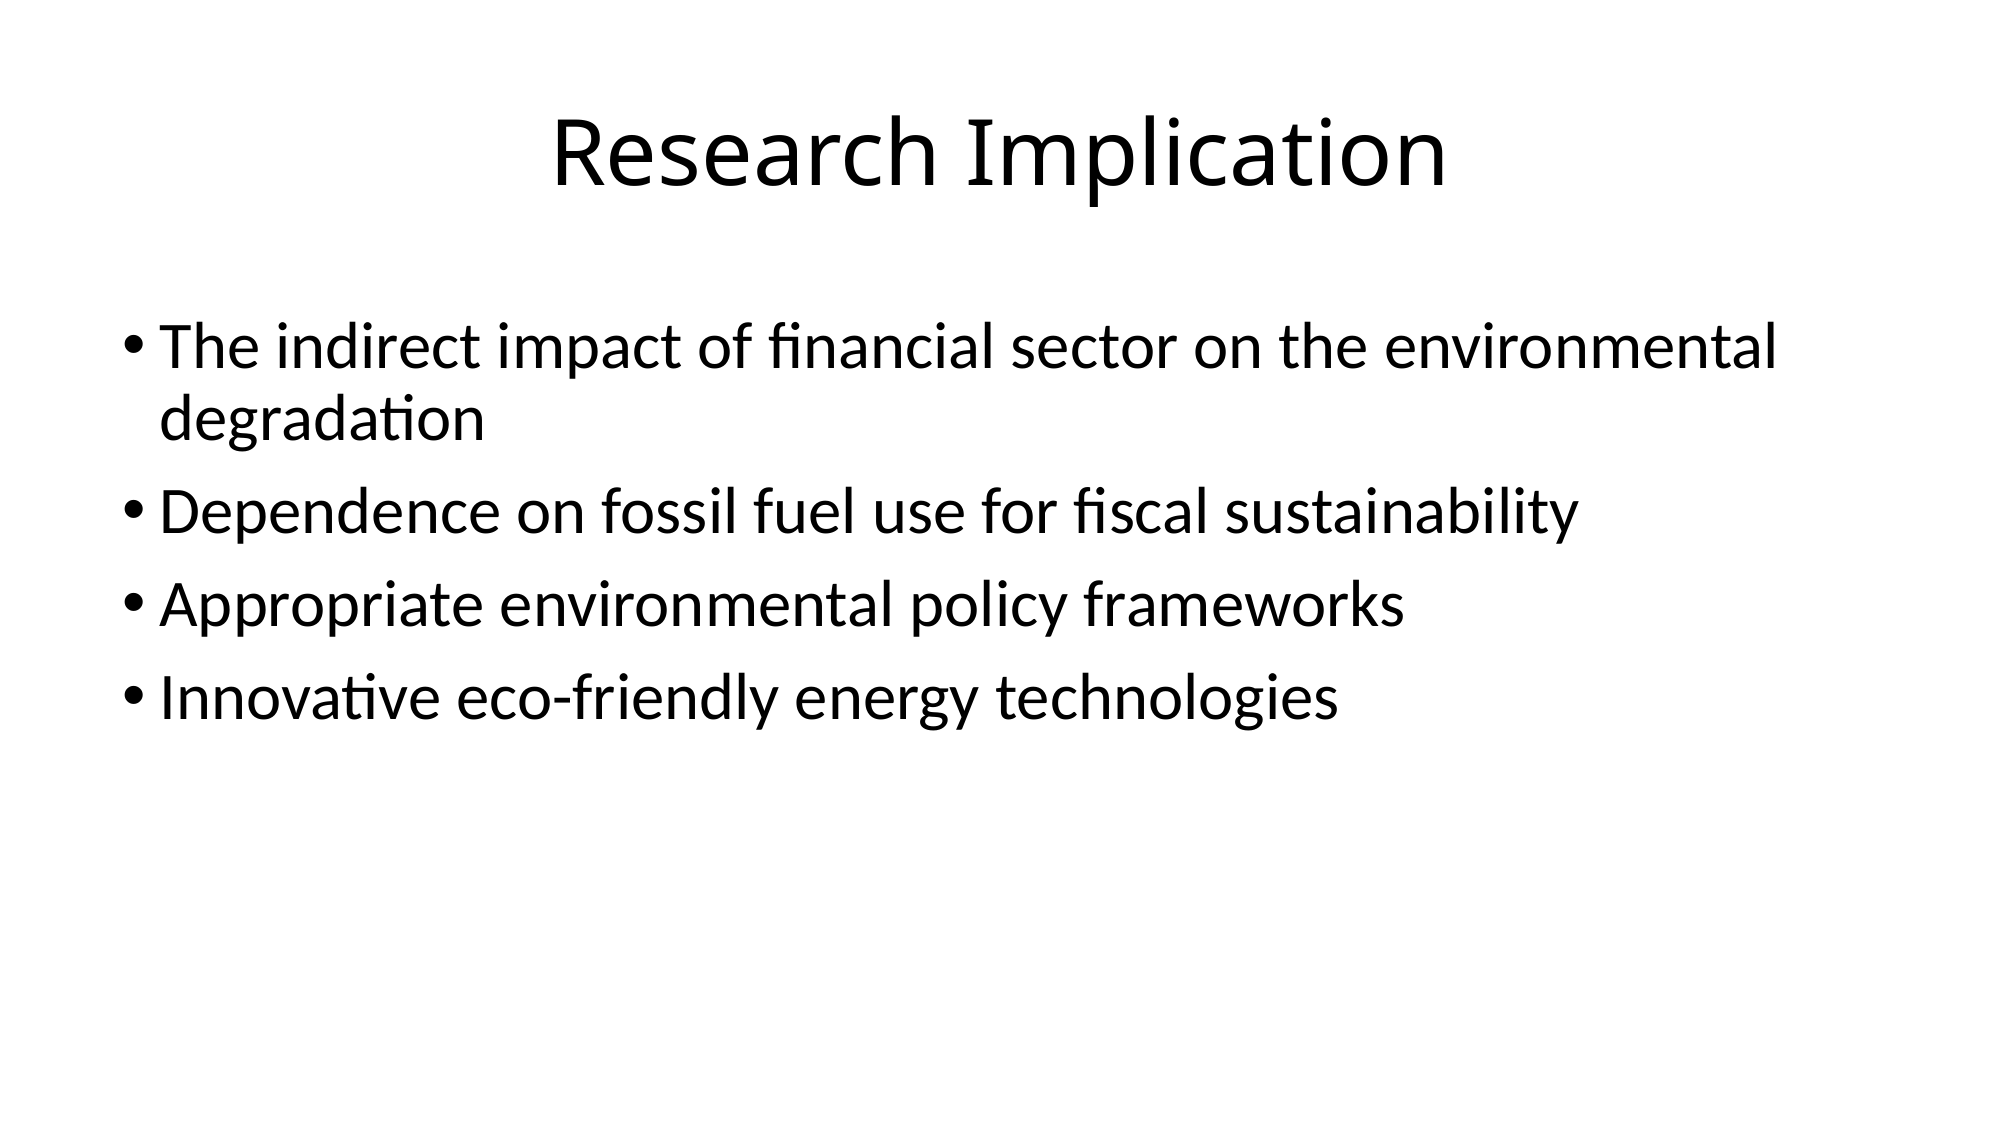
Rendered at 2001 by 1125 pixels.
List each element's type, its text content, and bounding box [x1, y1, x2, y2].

title Research Implication [137, 59, 1863, 253]
list The indirect impact of financial sector on the environmental degradation Dependence on fossil fuel use for fiscal sustainability Appropriate environmental policy frameworks Innovative eco-friendly energy technologies [107, 303, 1833, 1018]
